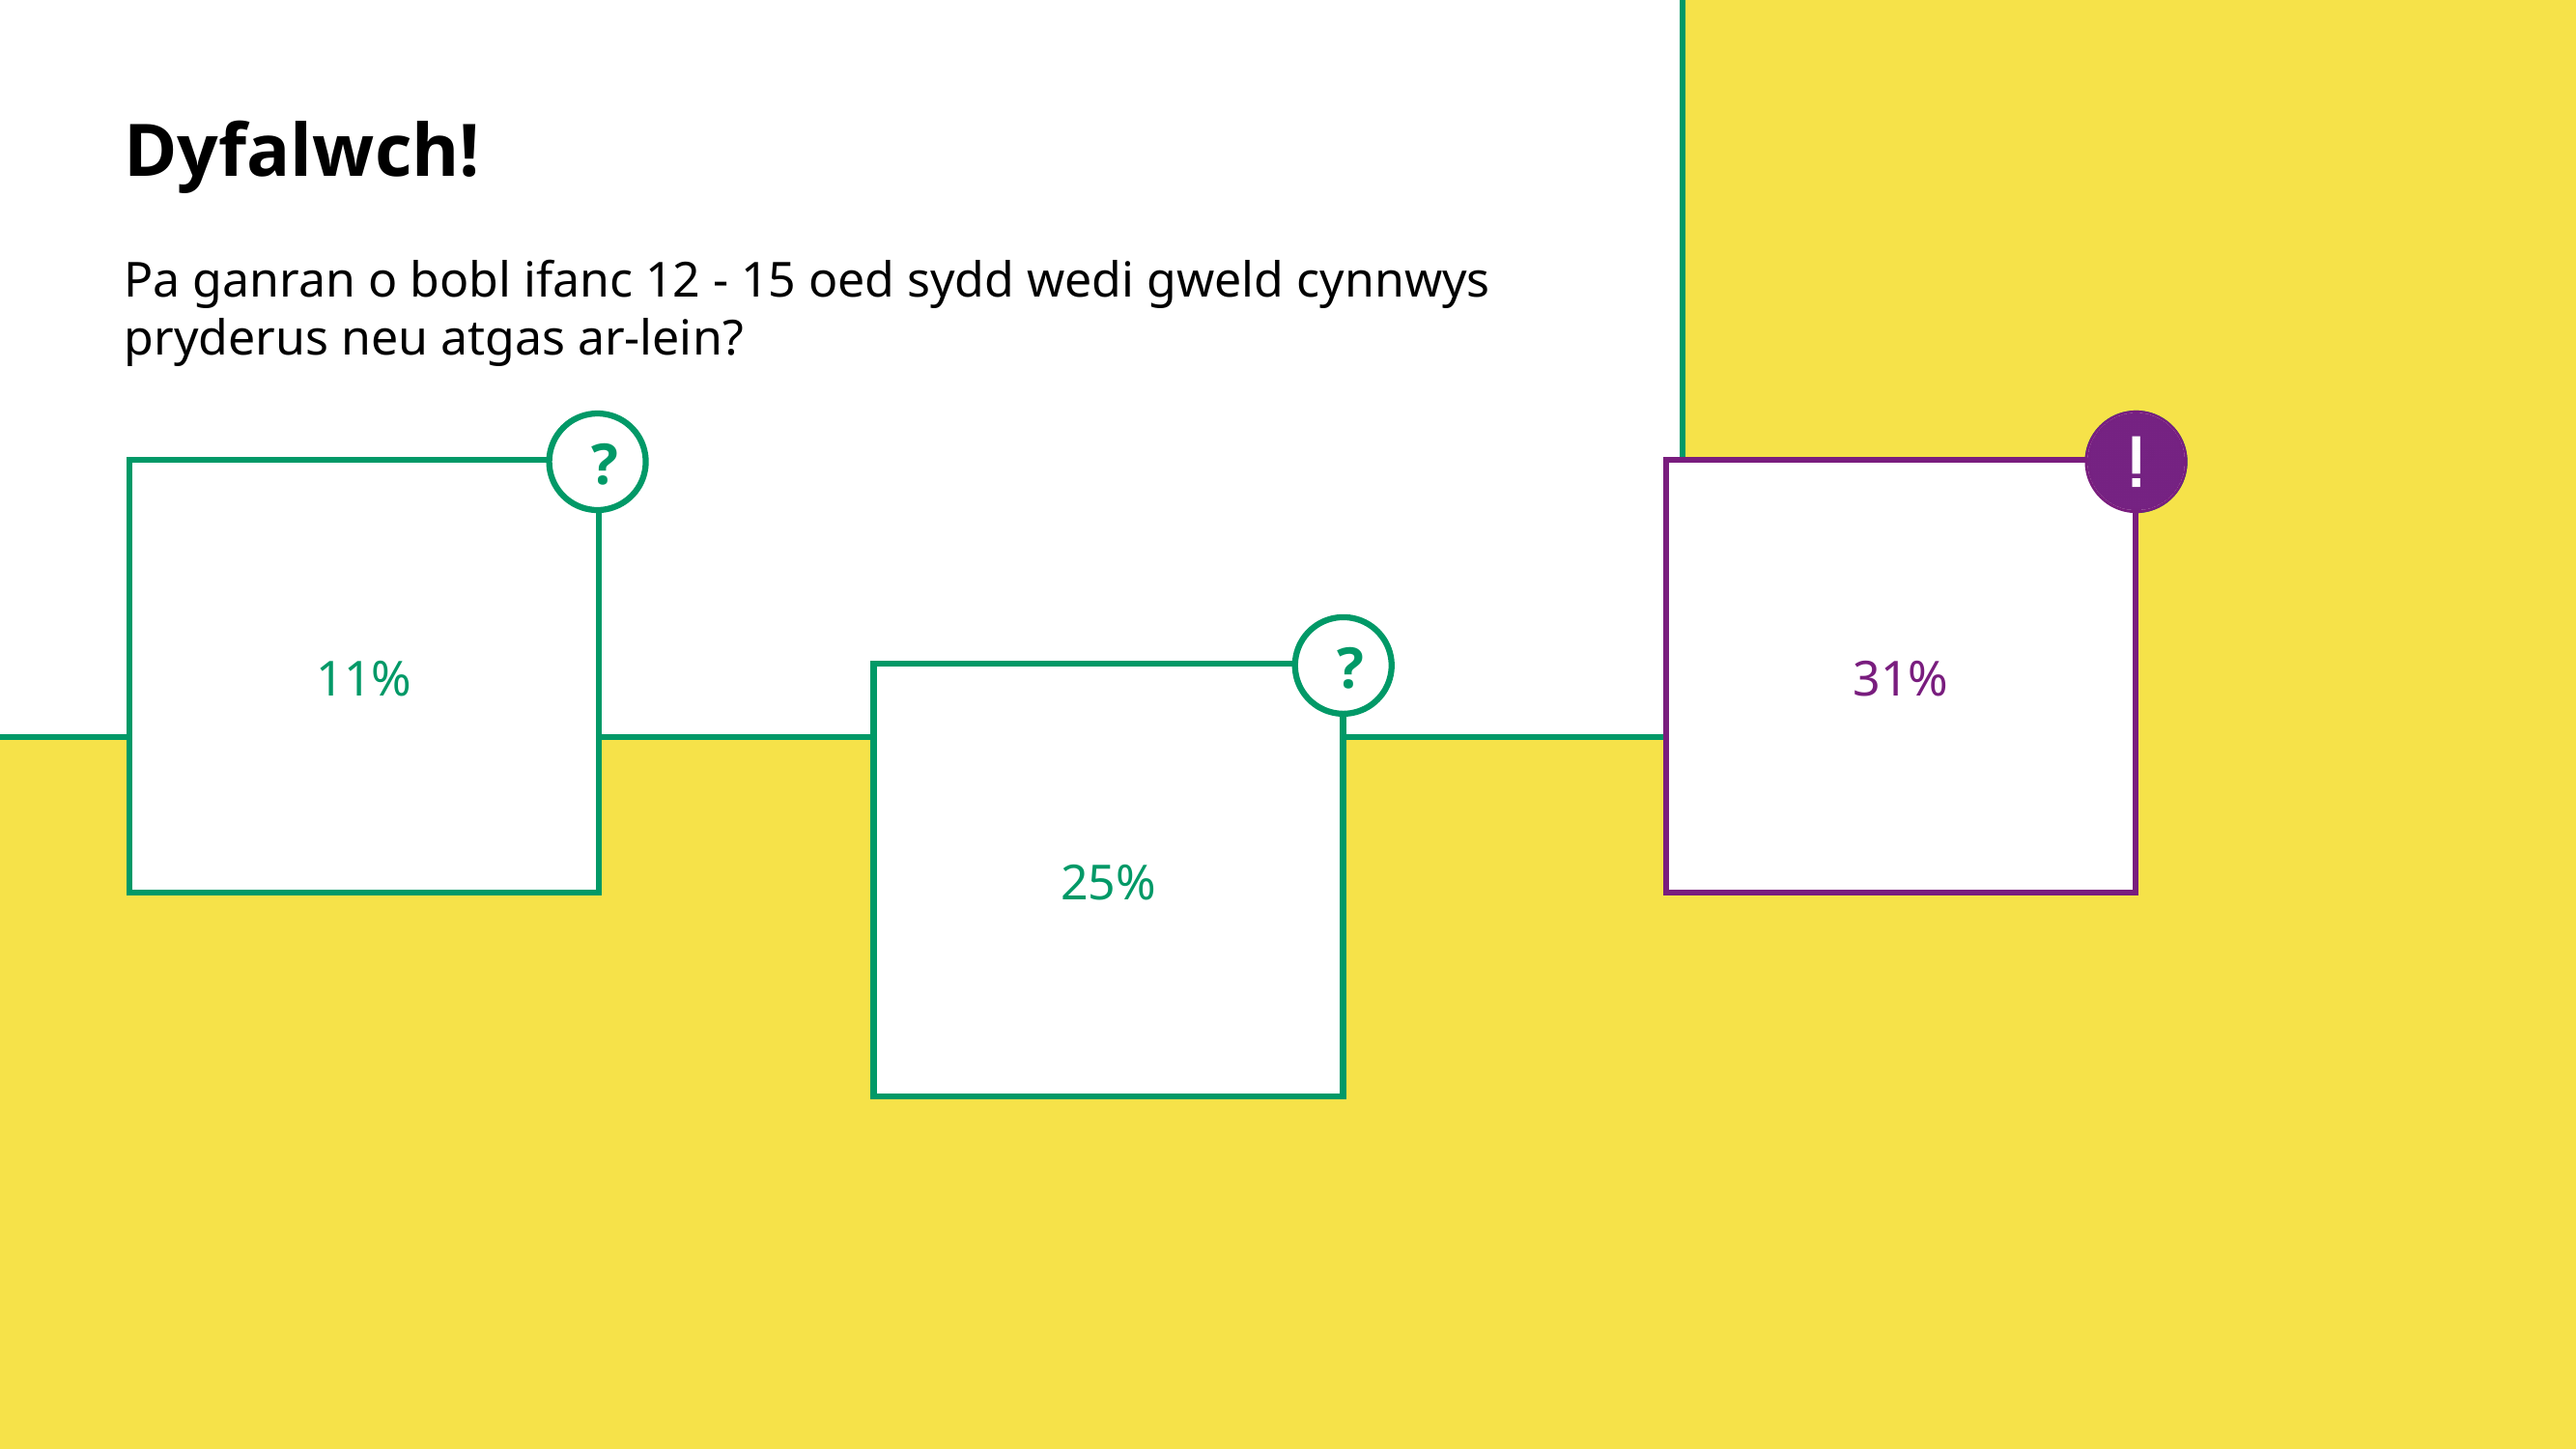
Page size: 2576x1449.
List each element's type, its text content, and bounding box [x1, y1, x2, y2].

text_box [1665, 412, 2185, 894]
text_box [873, 616, 1392, 1097]
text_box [128, 412, 646, 894]
text_box Dyfalwch! Pa ganran o bobl ifanc 12 - 15 oed sydd wedi gweld cynnwys pryderus neu atgas ar-lein? [109, 97, 1529, 617]
text_box [0, 0, 1684, 738]
